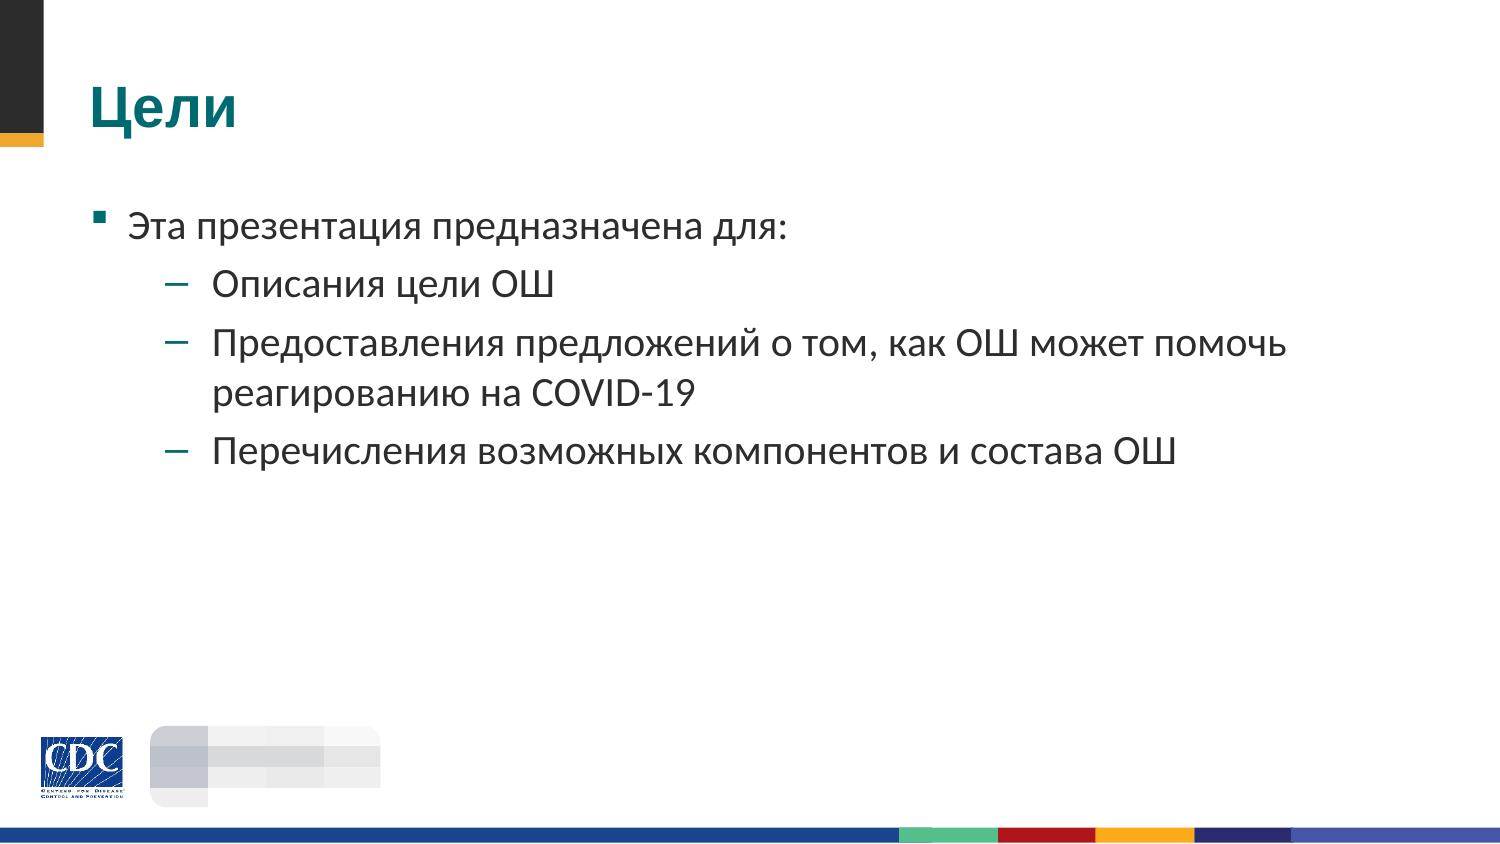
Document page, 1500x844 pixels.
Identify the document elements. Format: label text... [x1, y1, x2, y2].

picture [41, 737, 125, 798]
list Эта презентация предназначена для: Описания цели ОШ Предоставления предложений о том, как ОШ может помочь реагированию на COVID-19 Перечисления возможных компонентов и состава ОШ [75, 190, 1414, 739]
title Цели [75, 33, 1425, 147]
